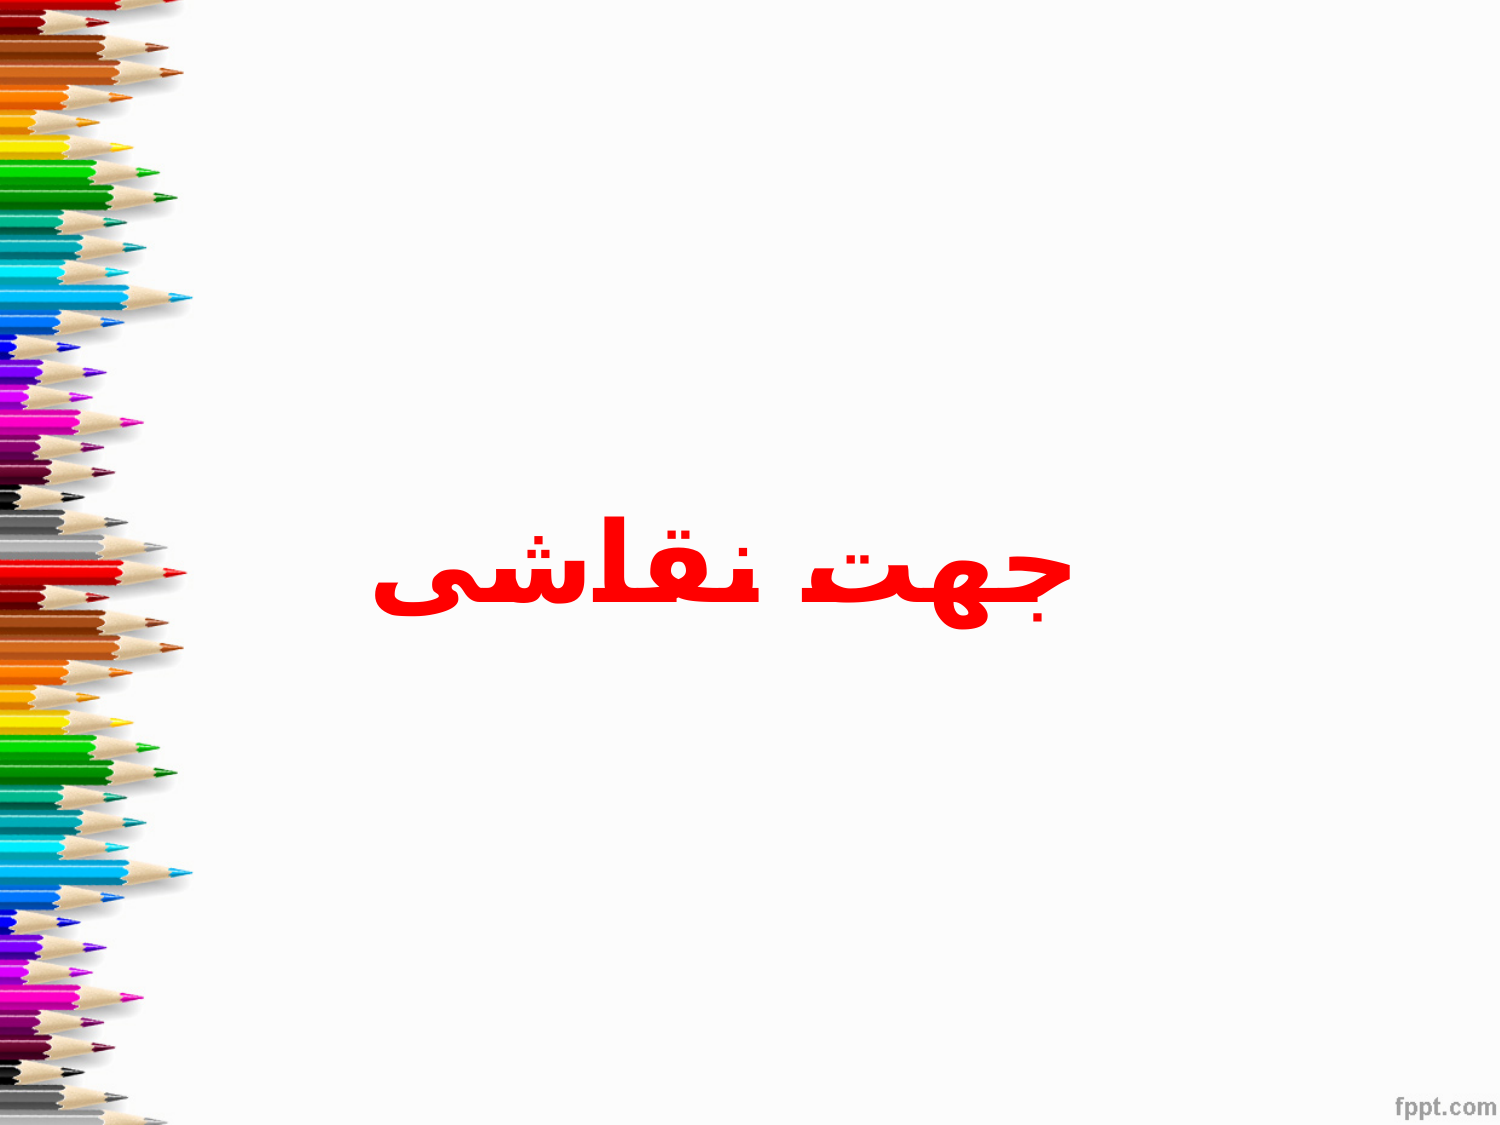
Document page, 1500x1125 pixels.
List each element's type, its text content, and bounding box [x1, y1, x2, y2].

picture [0, 0, 1500, 1125]
list جهت نقاشی [86, 443, 1362, 692]
